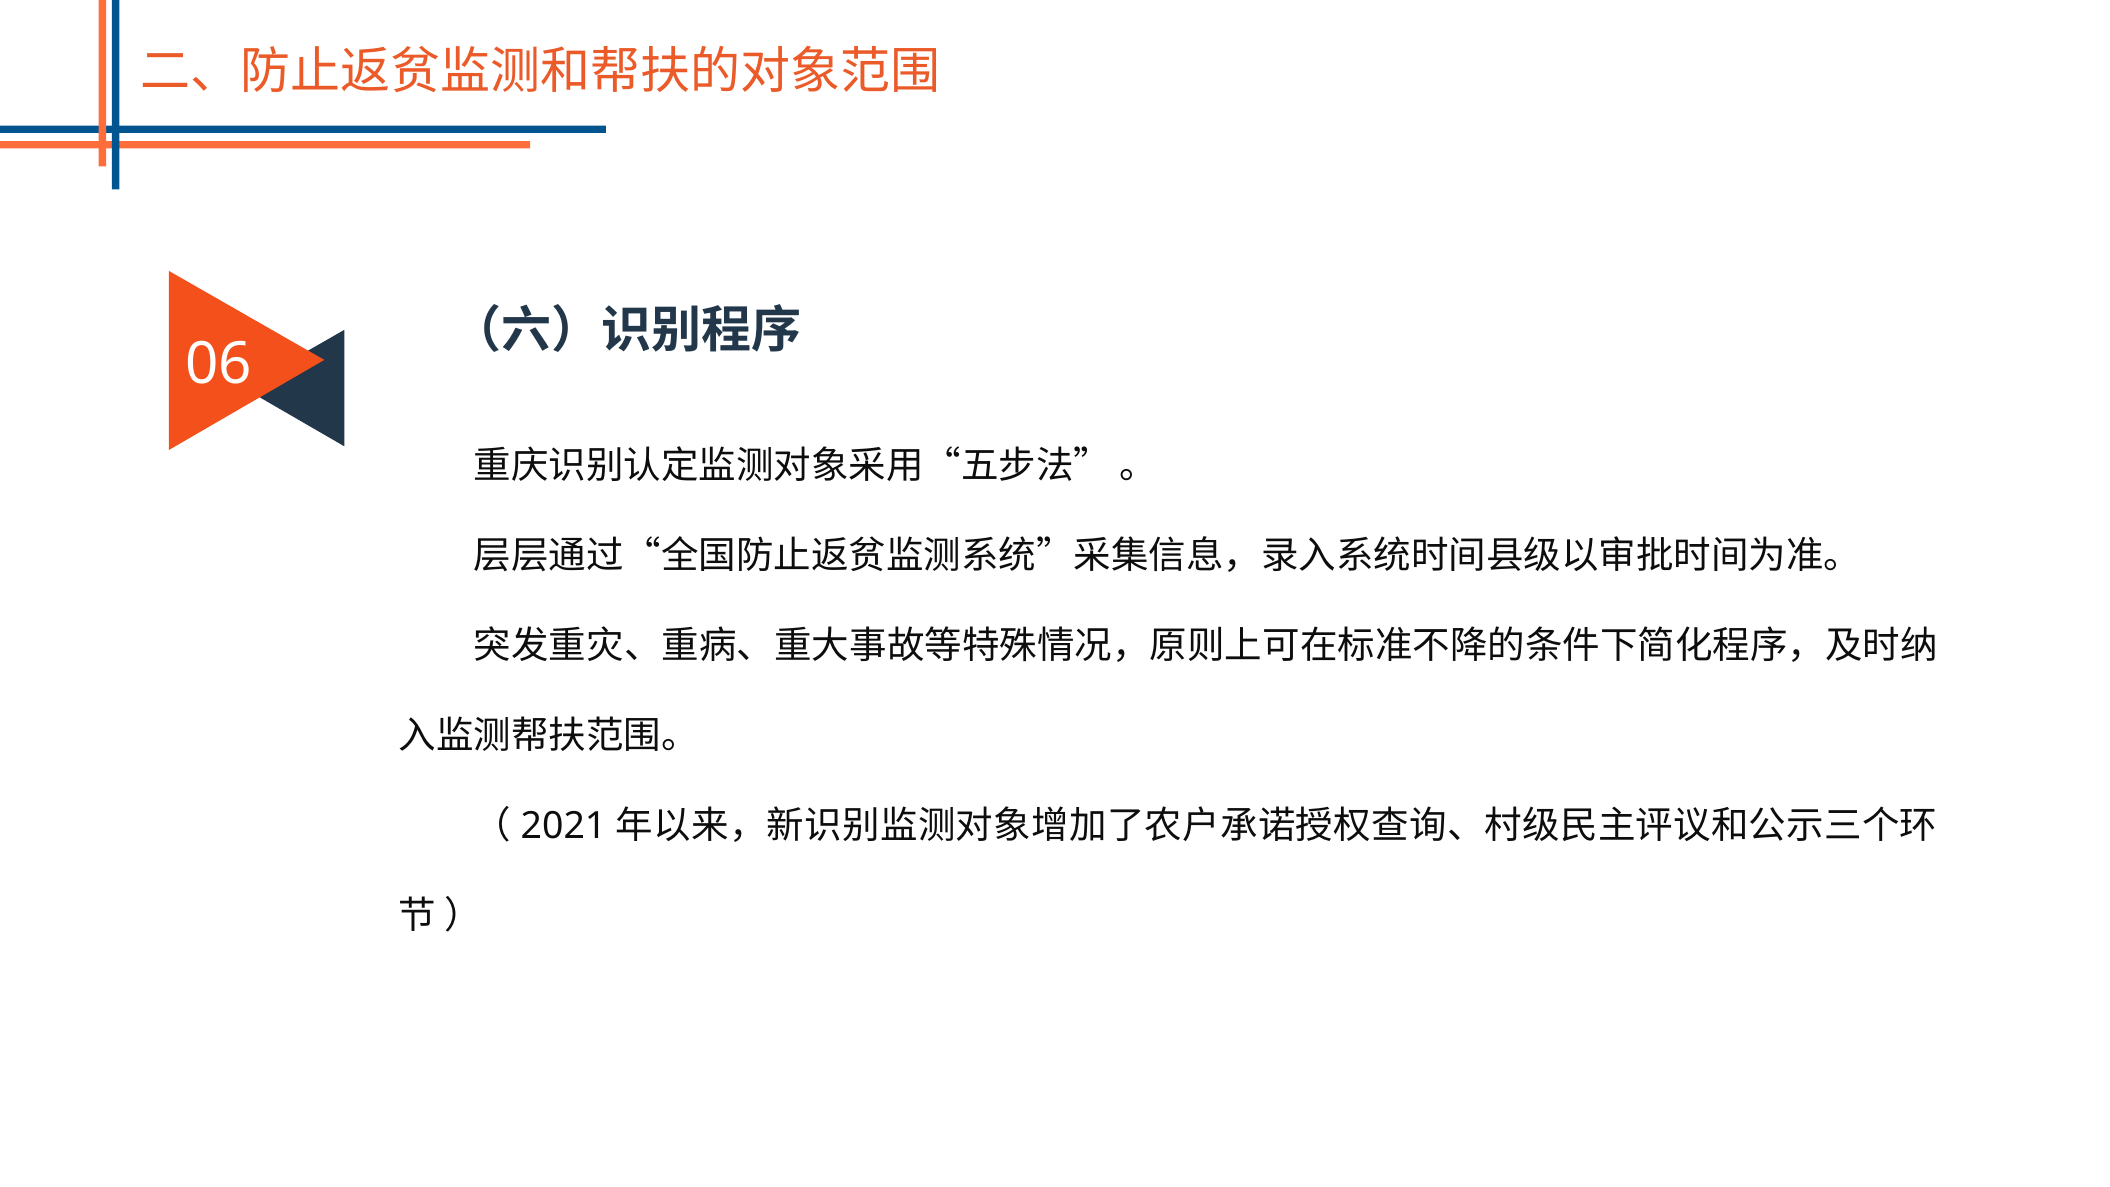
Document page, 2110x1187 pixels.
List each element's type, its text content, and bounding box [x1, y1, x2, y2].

text_box 重庆识别认定监测对象采用“五步法” 。 层层通过“全国防止返贫监测系统”采集信息，录入系统时间县级以审批时间为准。 突发重灾、重病、重大事故等特殊情况，原则上可在标准不降的条件下简化程序，及时纳入监测帮扶范围。 （2021年以来，新识别监测对象增加了农户承诺授权查询、村级民主评议和公示三个环节 ） [384, 388, 1953, 944]
text_box [260, 329, 345, 447]
text_box 06 [168, 270, 325, 451]
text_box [0, 0, 1457, 190]
text_box （六）识别程序 [436, 289, 816, 365]
